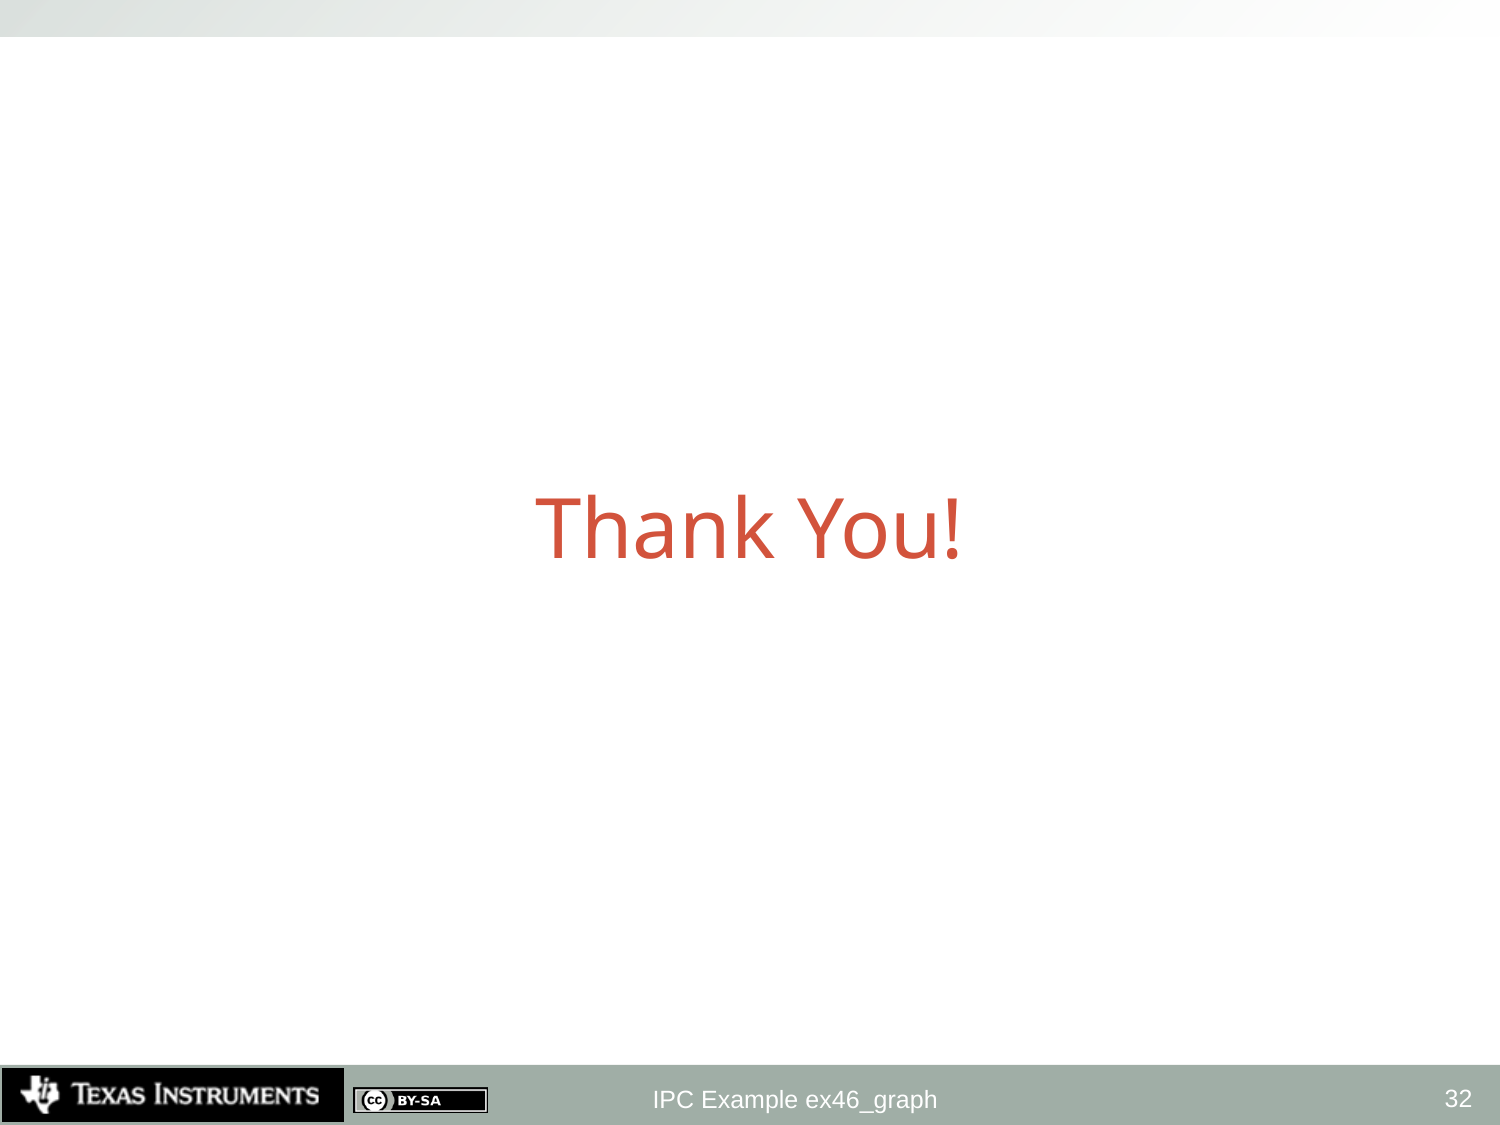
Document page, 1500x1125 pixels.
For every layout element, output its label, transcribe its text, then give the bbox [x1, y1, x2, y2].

footer IPC Example ex46_graph [637, 1071, 1313, 1125]
picture [2, 1068, 344, 1122]
slide_number 32 [1400, 1071, 1488, 1125]
title Thank You! [75, 112, 1425, 938]
picture [353, 1087, 488, 1113]
